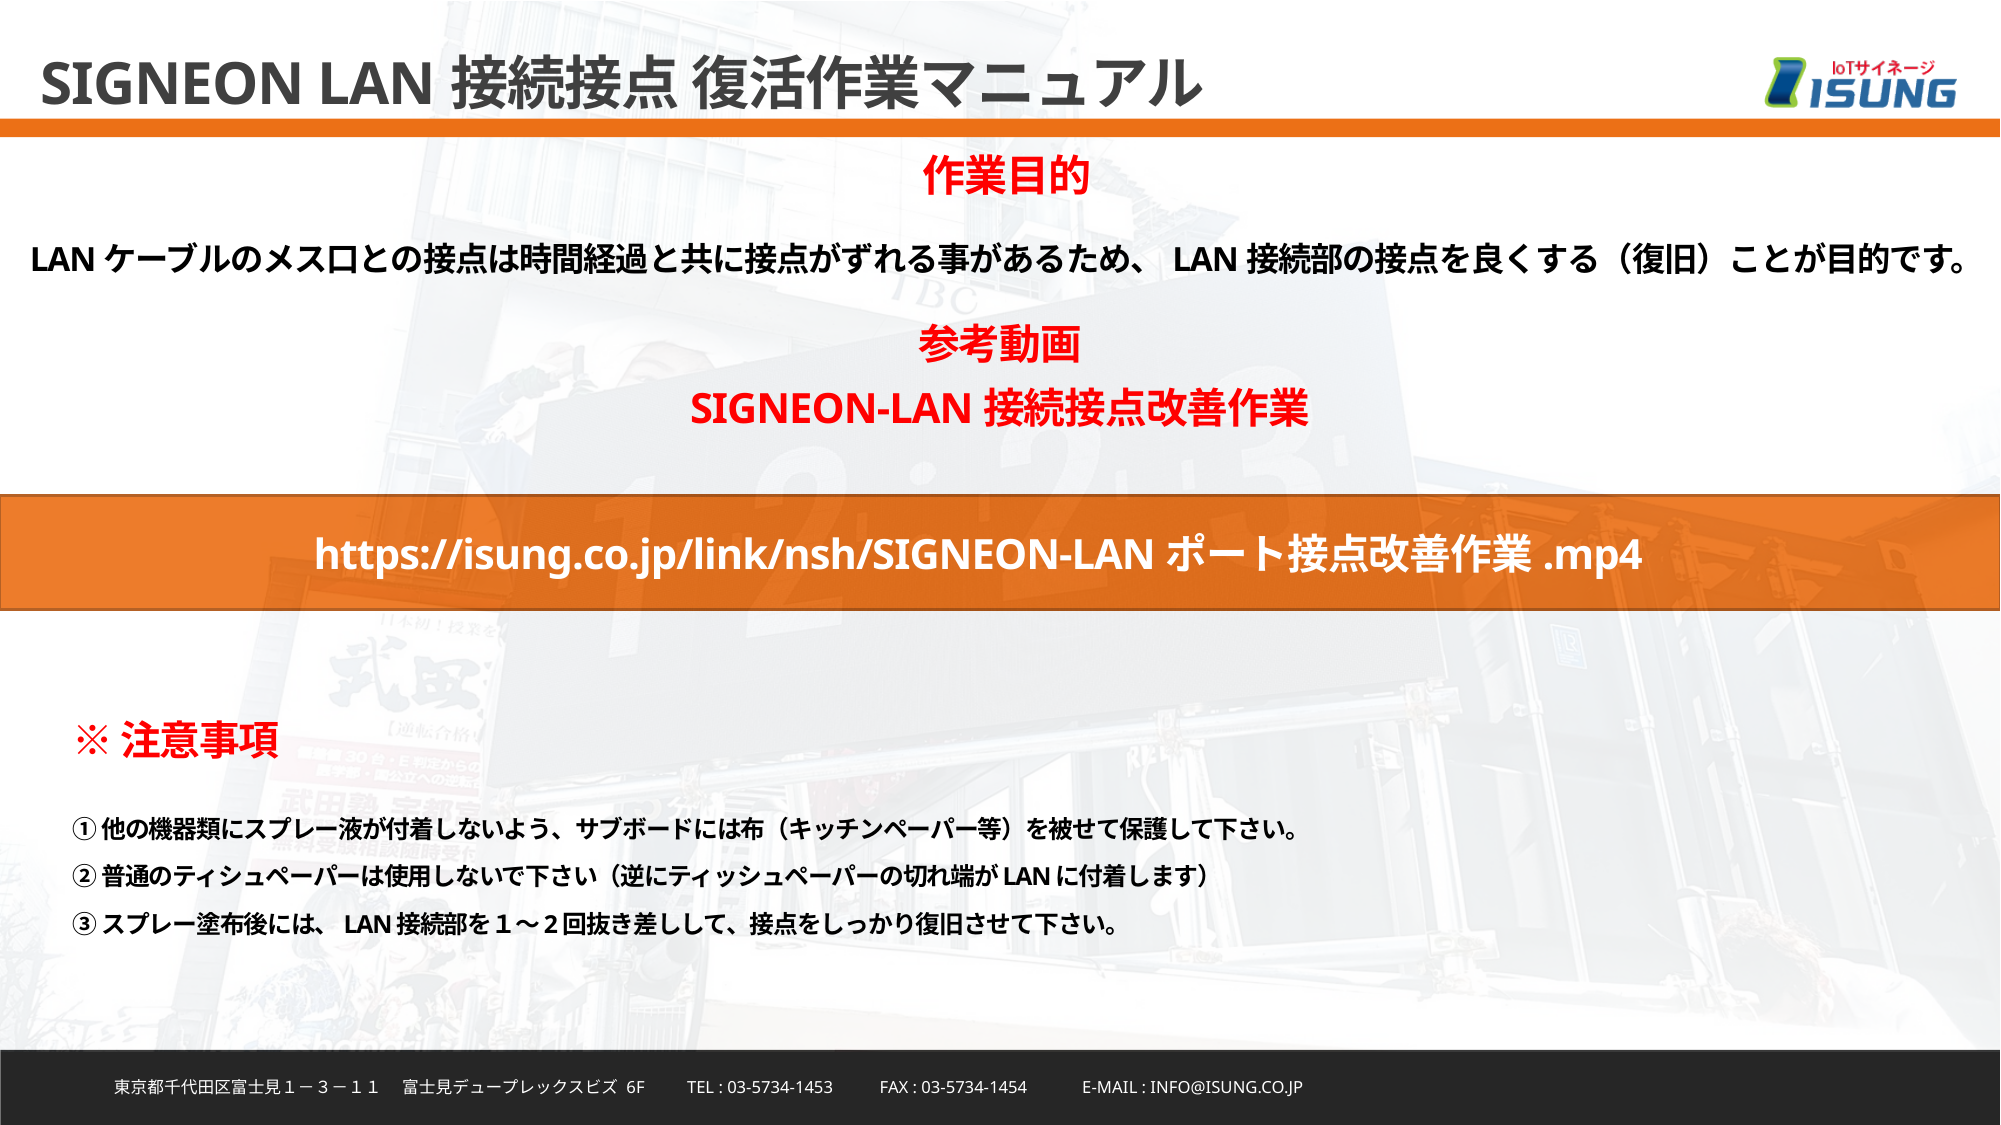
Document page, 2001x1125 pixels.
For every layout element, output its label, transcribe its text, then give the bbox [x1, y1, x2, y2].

text_box 東京都千代田区富士見１－３－１１ 富士見デュープレックスビズ 6F TEL : 03-5734-1453 FAX : 03-5734-1454 E-Mail : info@isung.co.jp [25, 1067, 1320, 1110]
picture [0, 0, 2000, 1053]
